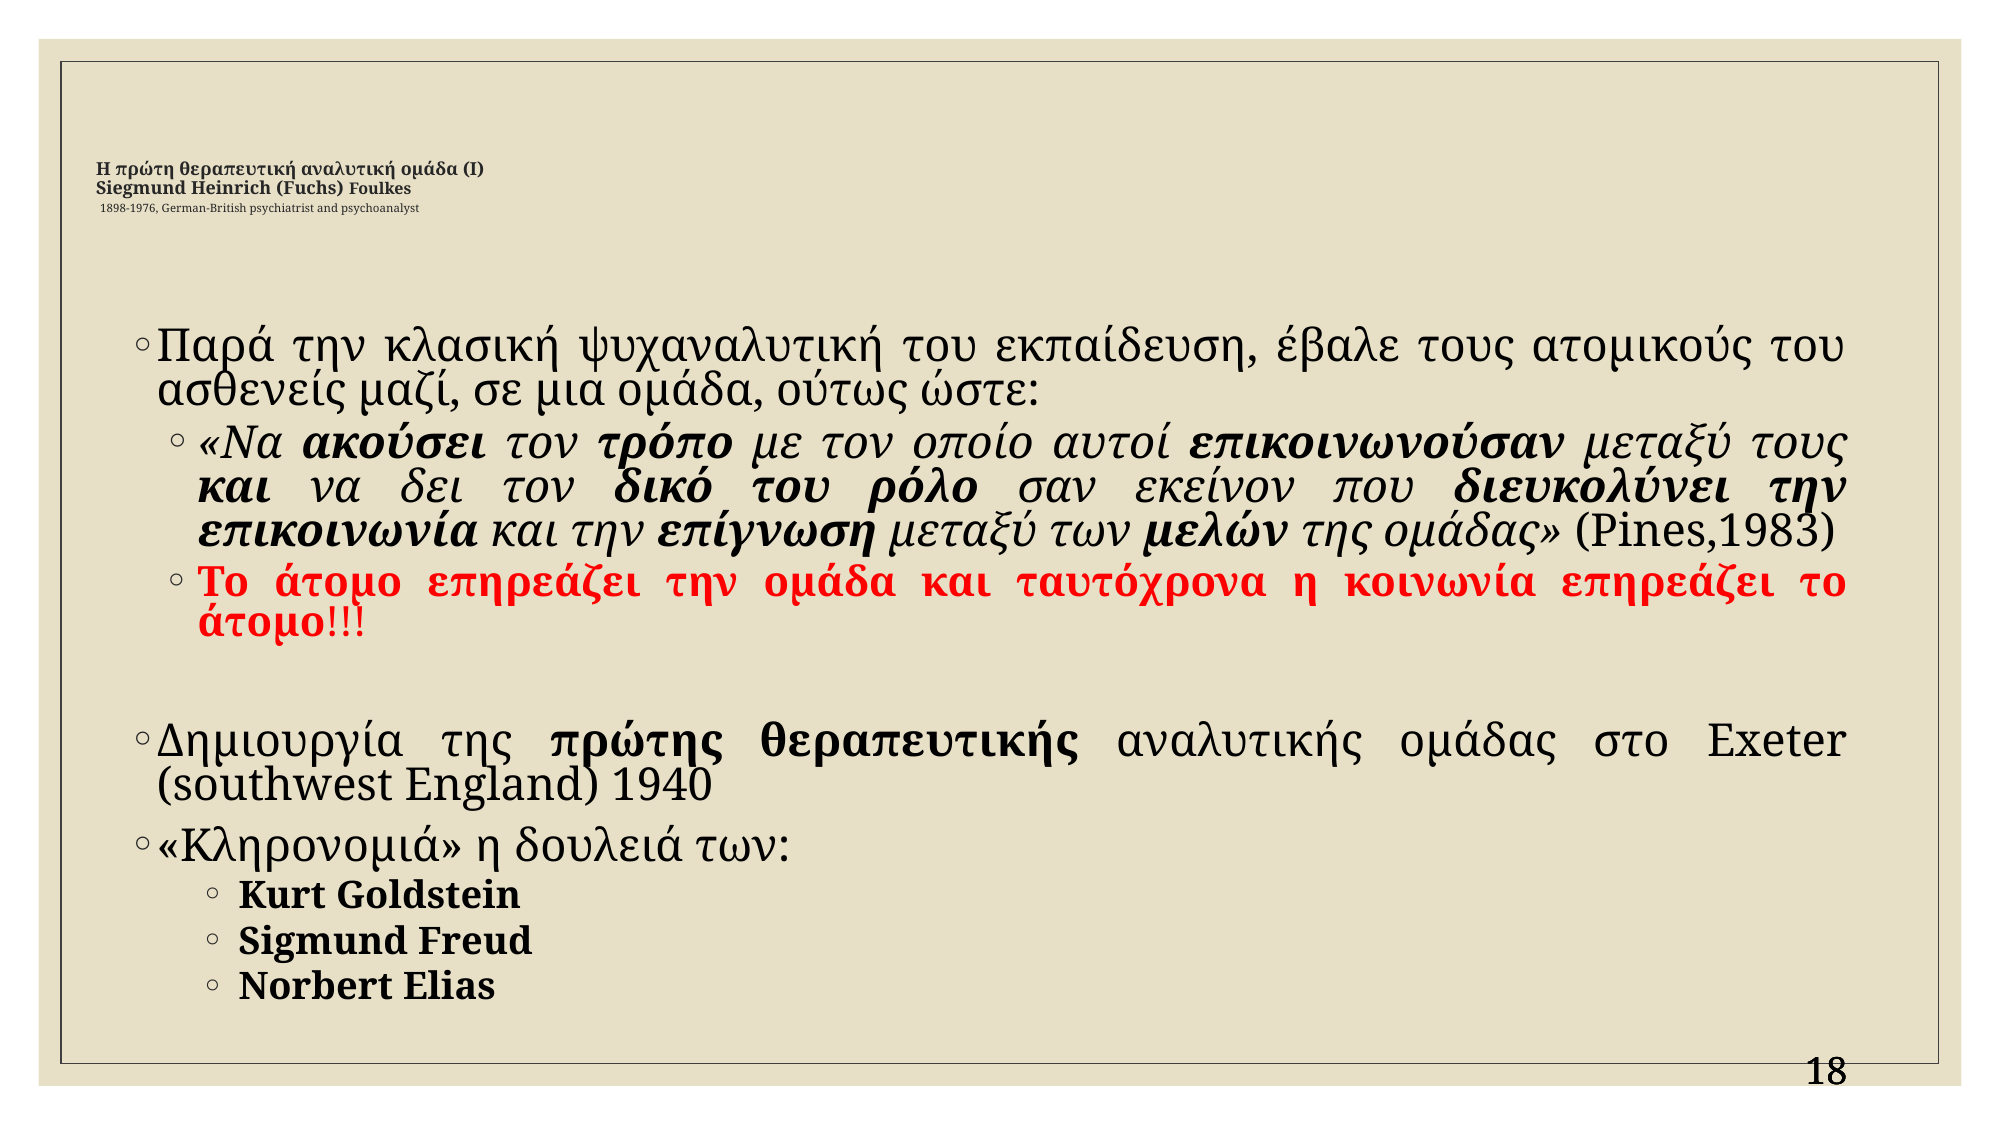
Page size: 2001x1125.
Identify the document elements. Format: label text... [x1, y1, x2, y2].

list Παρά την κλασική ψυχαναλυτική του εκπαίδευση, έβαλε τους ατομικούς του ασθενείς μαζί, σε μια ομάδα, ούτως ώστε: «Να ακούσει τον τρόπο με τον οποίο αυτοί επικοινωνούσαν μεταξύ τους και να δει τον δικό του ρόλο σαν εκείνον που διευκολύνει την επικοινωνία και την επίγνωση μεταξύ των μελών της ομάδας» (Pines,1983) To άτομο επηρεάζει την ομάδα και ταυτόχρονα η κοινωνία επηρεάζει το άτομο!!! Δημιουργία της πρώτης θεραπευτικής αναλυτικής ομάδας στο Exeter (southwest England) 1940 «Κληρονομιά» η δουλειά των: Kurt Goldstein Sigmund Freud Norbert Elias [114, 319, 1863, 1043]
text_box 18 [1412, 1042, 1863, 1103]
title H πρώτη θεραπευτική αναλυτική ομάδα (Ι) Siegmund Heinrich (Fuchs) Foulkes 1898-1976, German-British psychiatrist and psychoanalyst [80, 132, 1829, 253]
